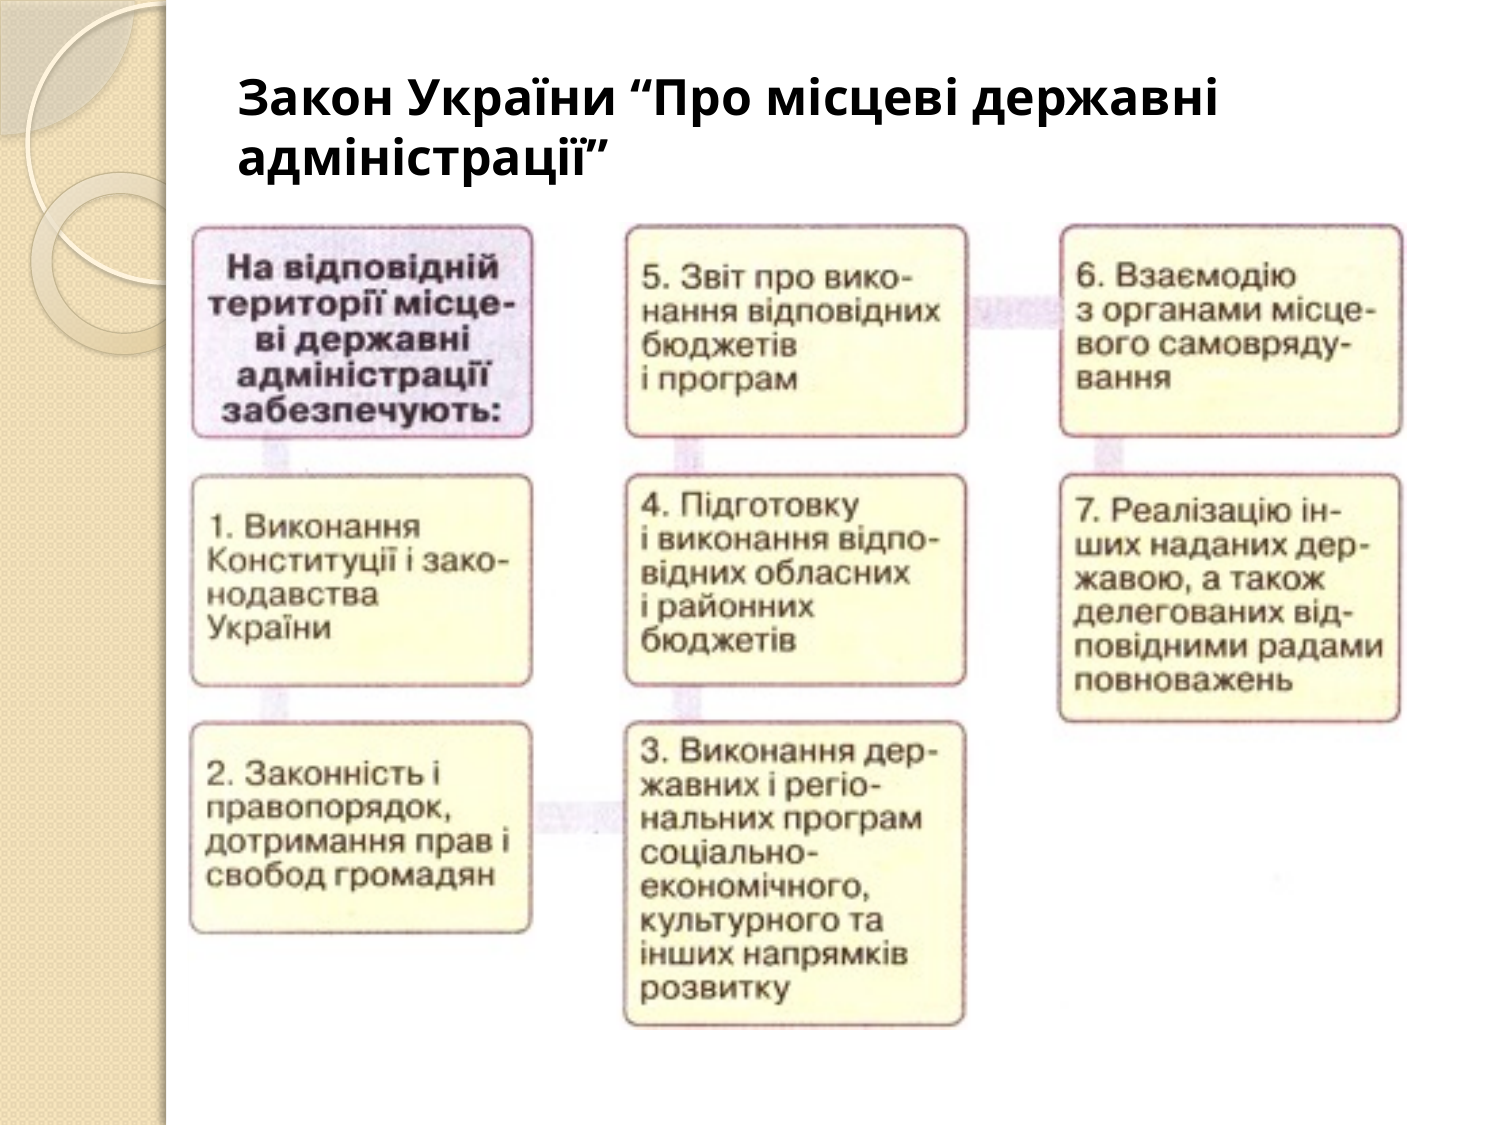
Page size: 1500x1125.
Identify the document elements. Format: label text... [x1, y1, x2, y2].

picture [187, 222, 1407, 1030]
text_box Закон України “Про місцеві державні адміністрації” [222, 58, 1325, 194]
